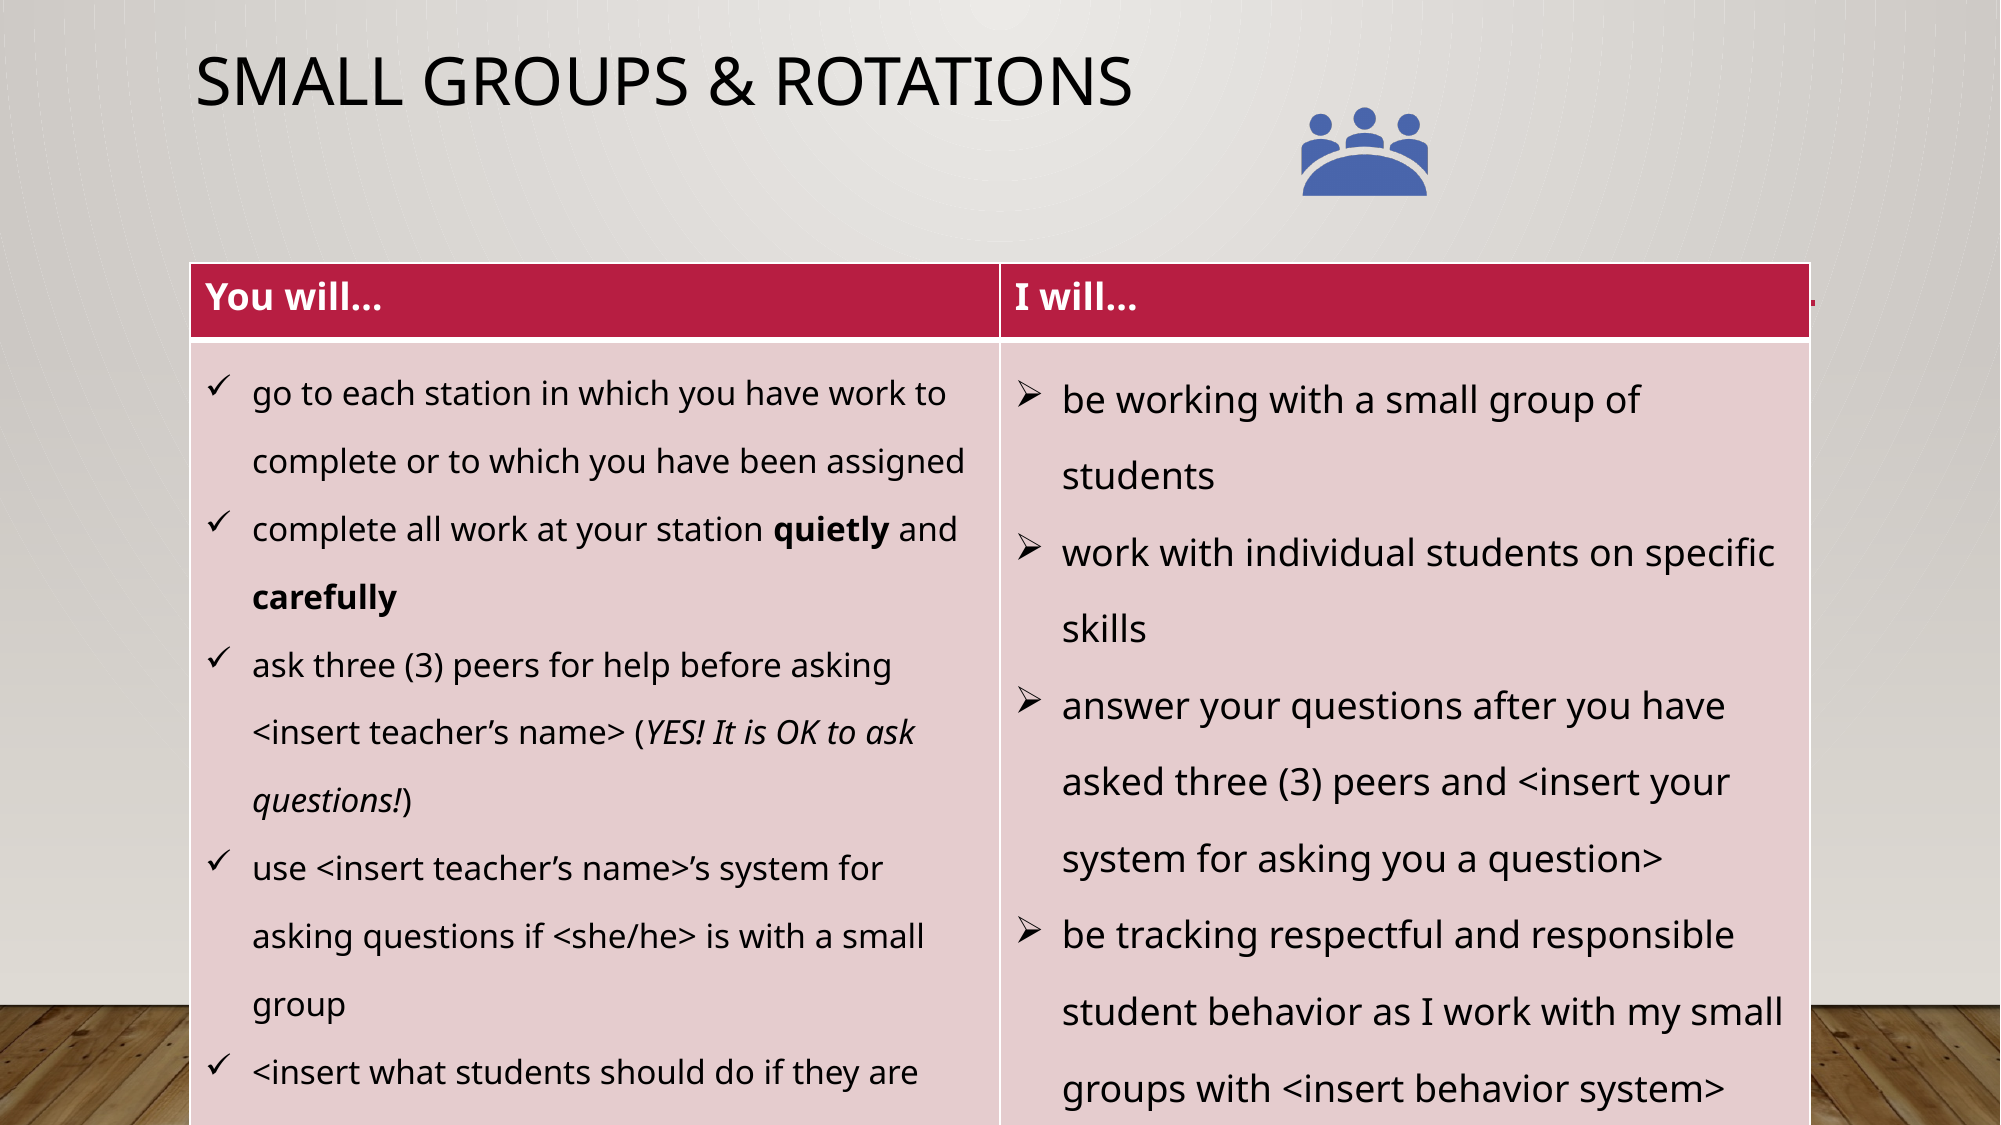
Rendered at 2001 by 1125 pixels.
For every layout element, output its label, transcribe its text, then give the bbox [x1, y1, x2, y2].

table_header I will... [1001, 264, 1809, 337]
table_cell go to each station in which you have work to complete or to which you have been assigned complete all work at your station quietly and carefully ask three (3) peers for help before asking <insert teacher’s name> (YES! It is OK to ask questions!) use <insert teacher’s name>’s system for asking questions if <she/he> is with a small group <insert what students should do if they are stuck on something but can not speak to you> [191, 343, 999, 1125]
table_cell be working with a small group of students work with individual students on specific skills answer your questions after you have asked three (3) peers and <insert your system for asking you a question> be tracking respectful and responsible student behavior as I work with my small groups with <insert behavior system> [1001, 343, 1809, 1125]
table_header You will… [191, 264, 999, 337]
title Small Groups & Rotations [179, 40, 1800, 263]
picture [1289, 76, 1440, 227]
picture [1811, 1005, 2000, 1125]
picture [0, 1005, 189, 1125]
